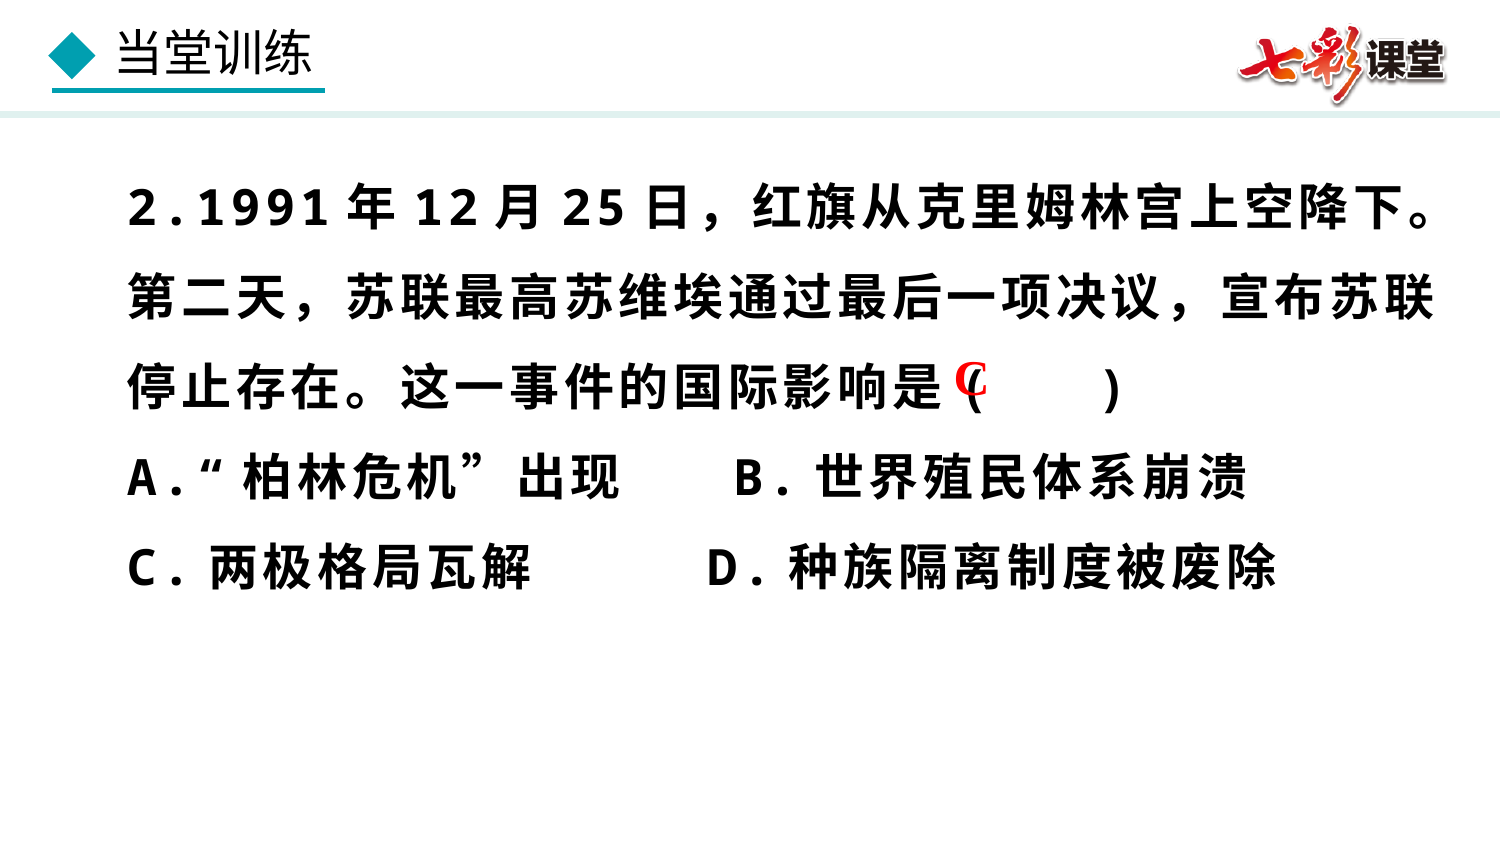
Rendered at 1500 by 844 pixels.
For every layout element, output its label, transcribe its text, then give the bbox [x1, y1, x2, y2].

text_box C [938, 337, 1006, 413]
title 2.1991年12月25日，红旗从克里姆林宫上空降下。第二天，苏联最高苏维埃通过最后一项决议，宣布苏联停止存在。这一事件的国际影响是( ) A.“柏林危机”出现 B.世界殖民体系崩溃 C.两极格局瓦解 D.种族隔离制度被废除 [112, 138, 1462, 670]
picture [1234, 20, 1451, 108]
